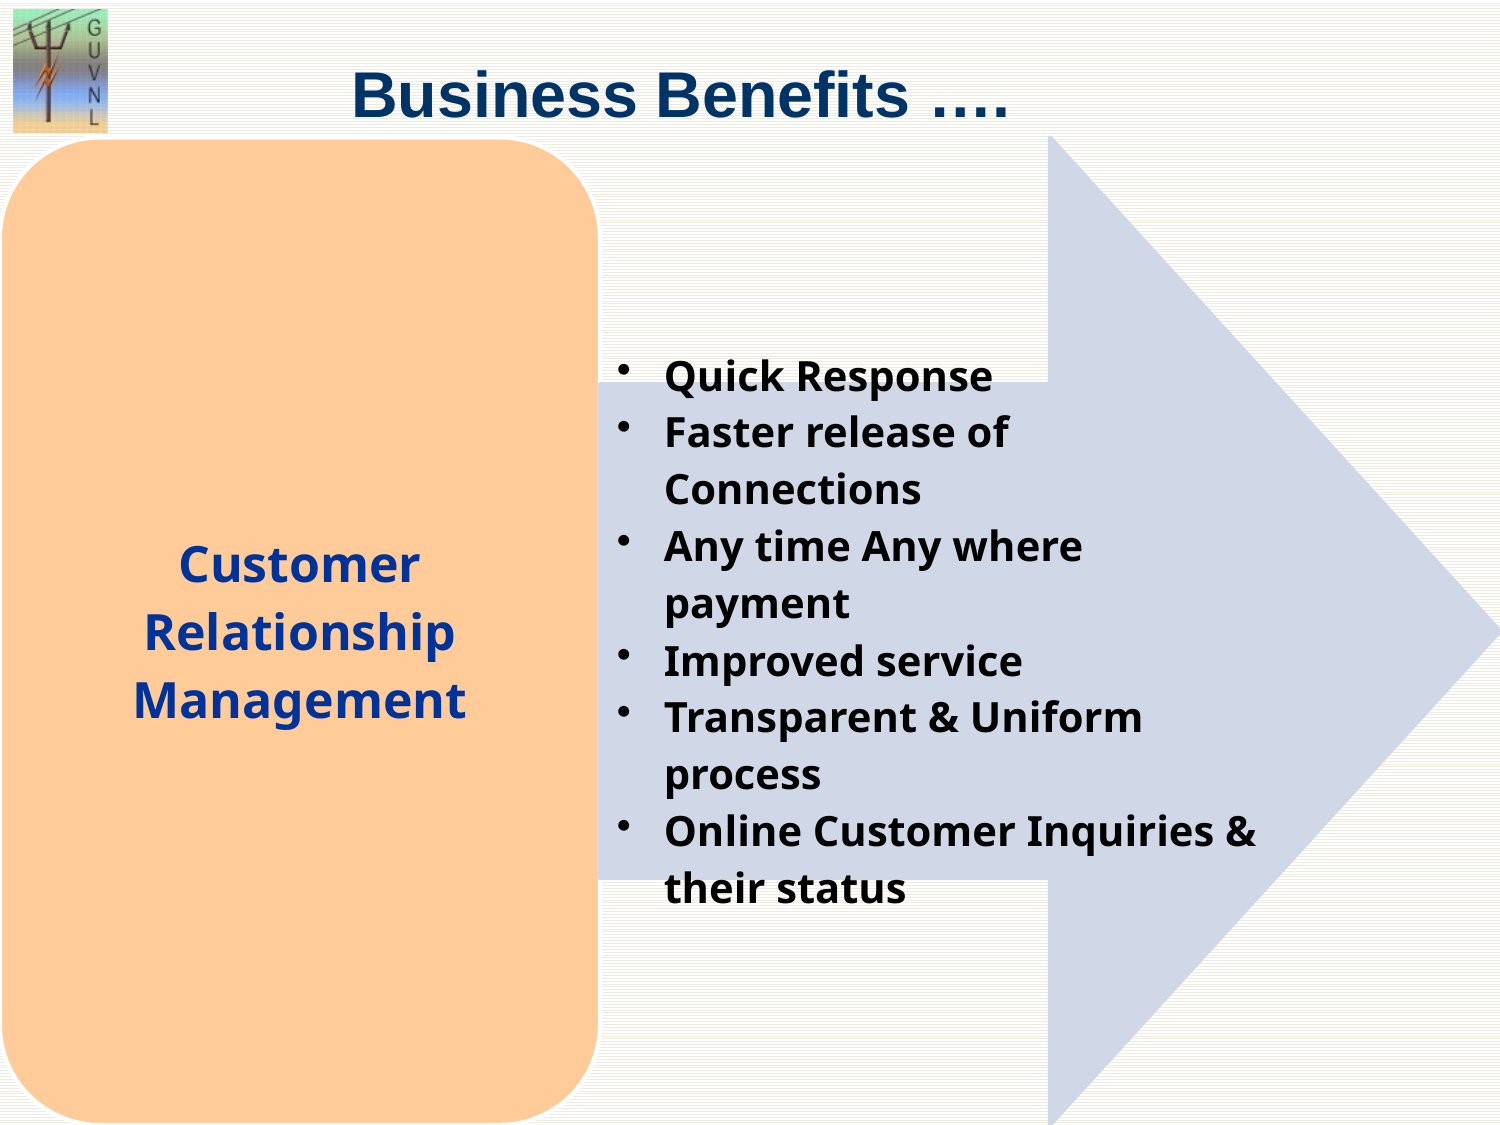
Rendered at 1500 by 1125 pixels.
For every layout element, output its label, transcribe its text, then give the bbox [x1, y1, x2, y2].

text_box Business Benefits …. [241, 45, 1140, 135]
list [0, 137, 1500, 1125]
picture [13, 9, 108, 133]
